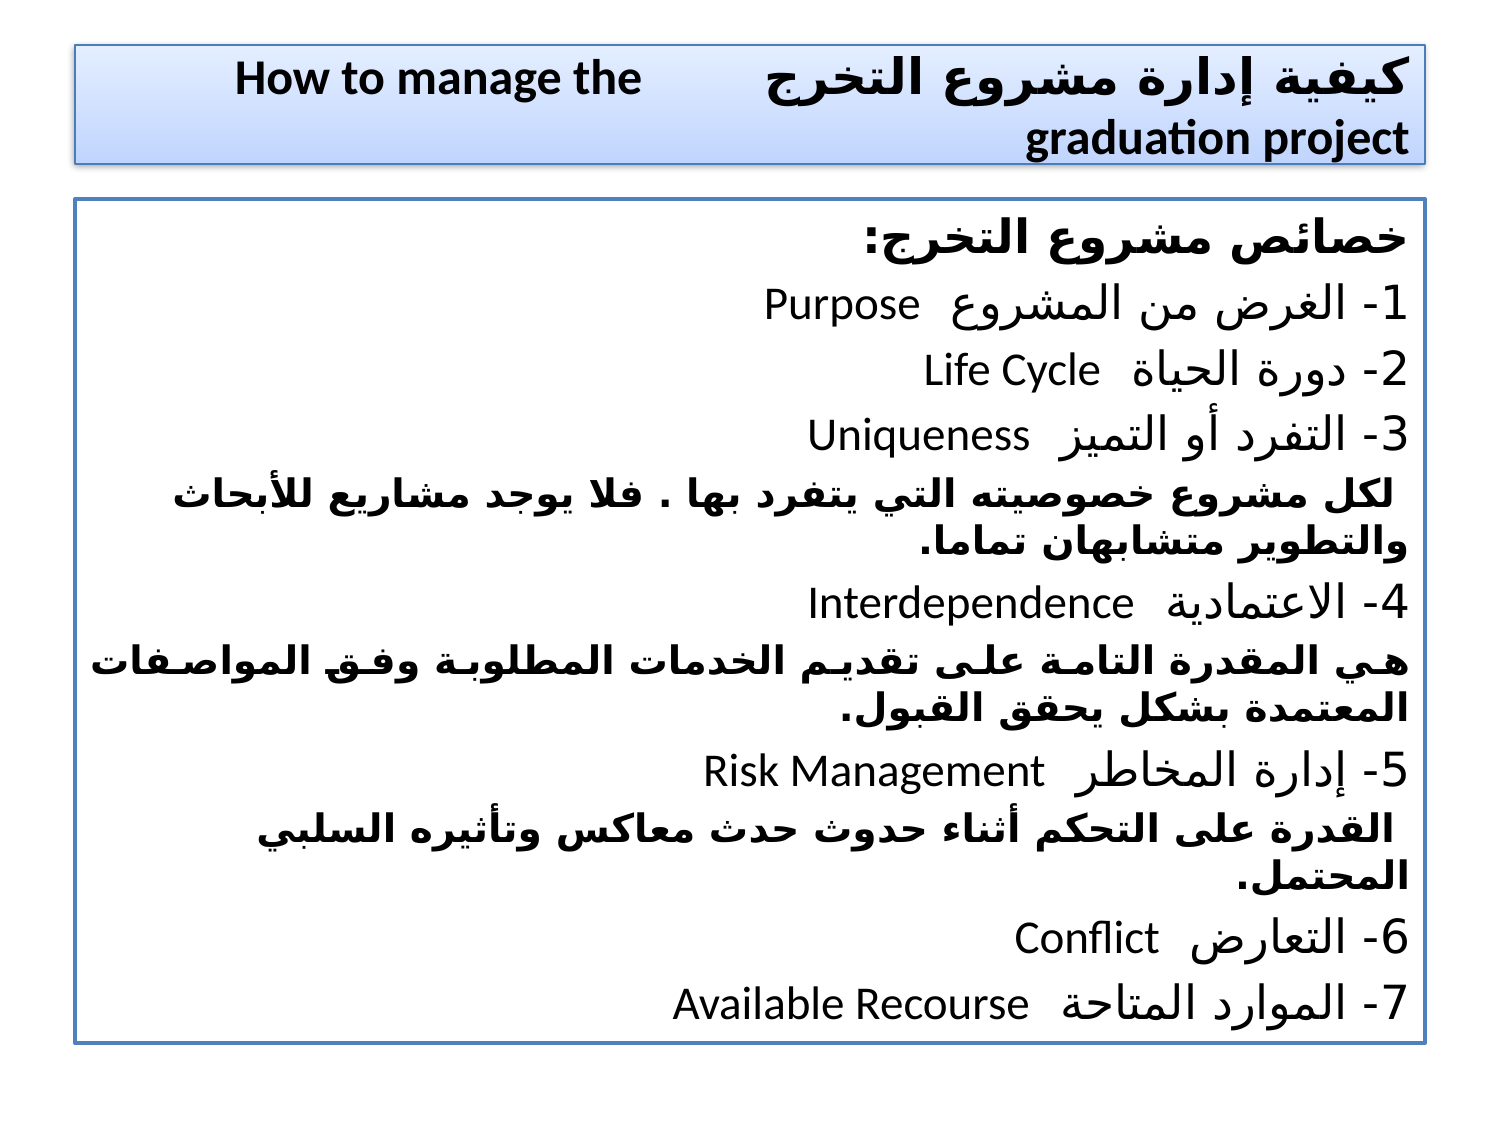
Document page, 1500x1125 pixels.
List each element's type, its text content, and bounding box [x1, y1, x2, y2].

list خصائص مشروع التخرج: 1- الغرض من المشروع Purpose 2- دورة الحياة Life Cycle 3- التفرد أو التميز Uniqueness لكل مشروع خصوصيته التي يتفرد بها . فلا يوجد مشاريع للأبحاث والتطوير متشابهان تماما. 4- الاعتمادية Interdependence هي المقدرة التامة على تقديم الخدمات المطلوبة وفق المواصفات المعتمدة بشكل يحقق القبول. 5- إدارة المخاطر Risk Management القدرة على التحكم أثناء حدوث حدث معاكس وتأثيره السلبي المحتمل. 6- التعارض Conflict 7- الموارد المتاحة Available Recourse [73, 197, 1427, 1045]
title كيفية إدارة مشروع التخرج How to manage the graduation project [74, 44, 1426, 165]
